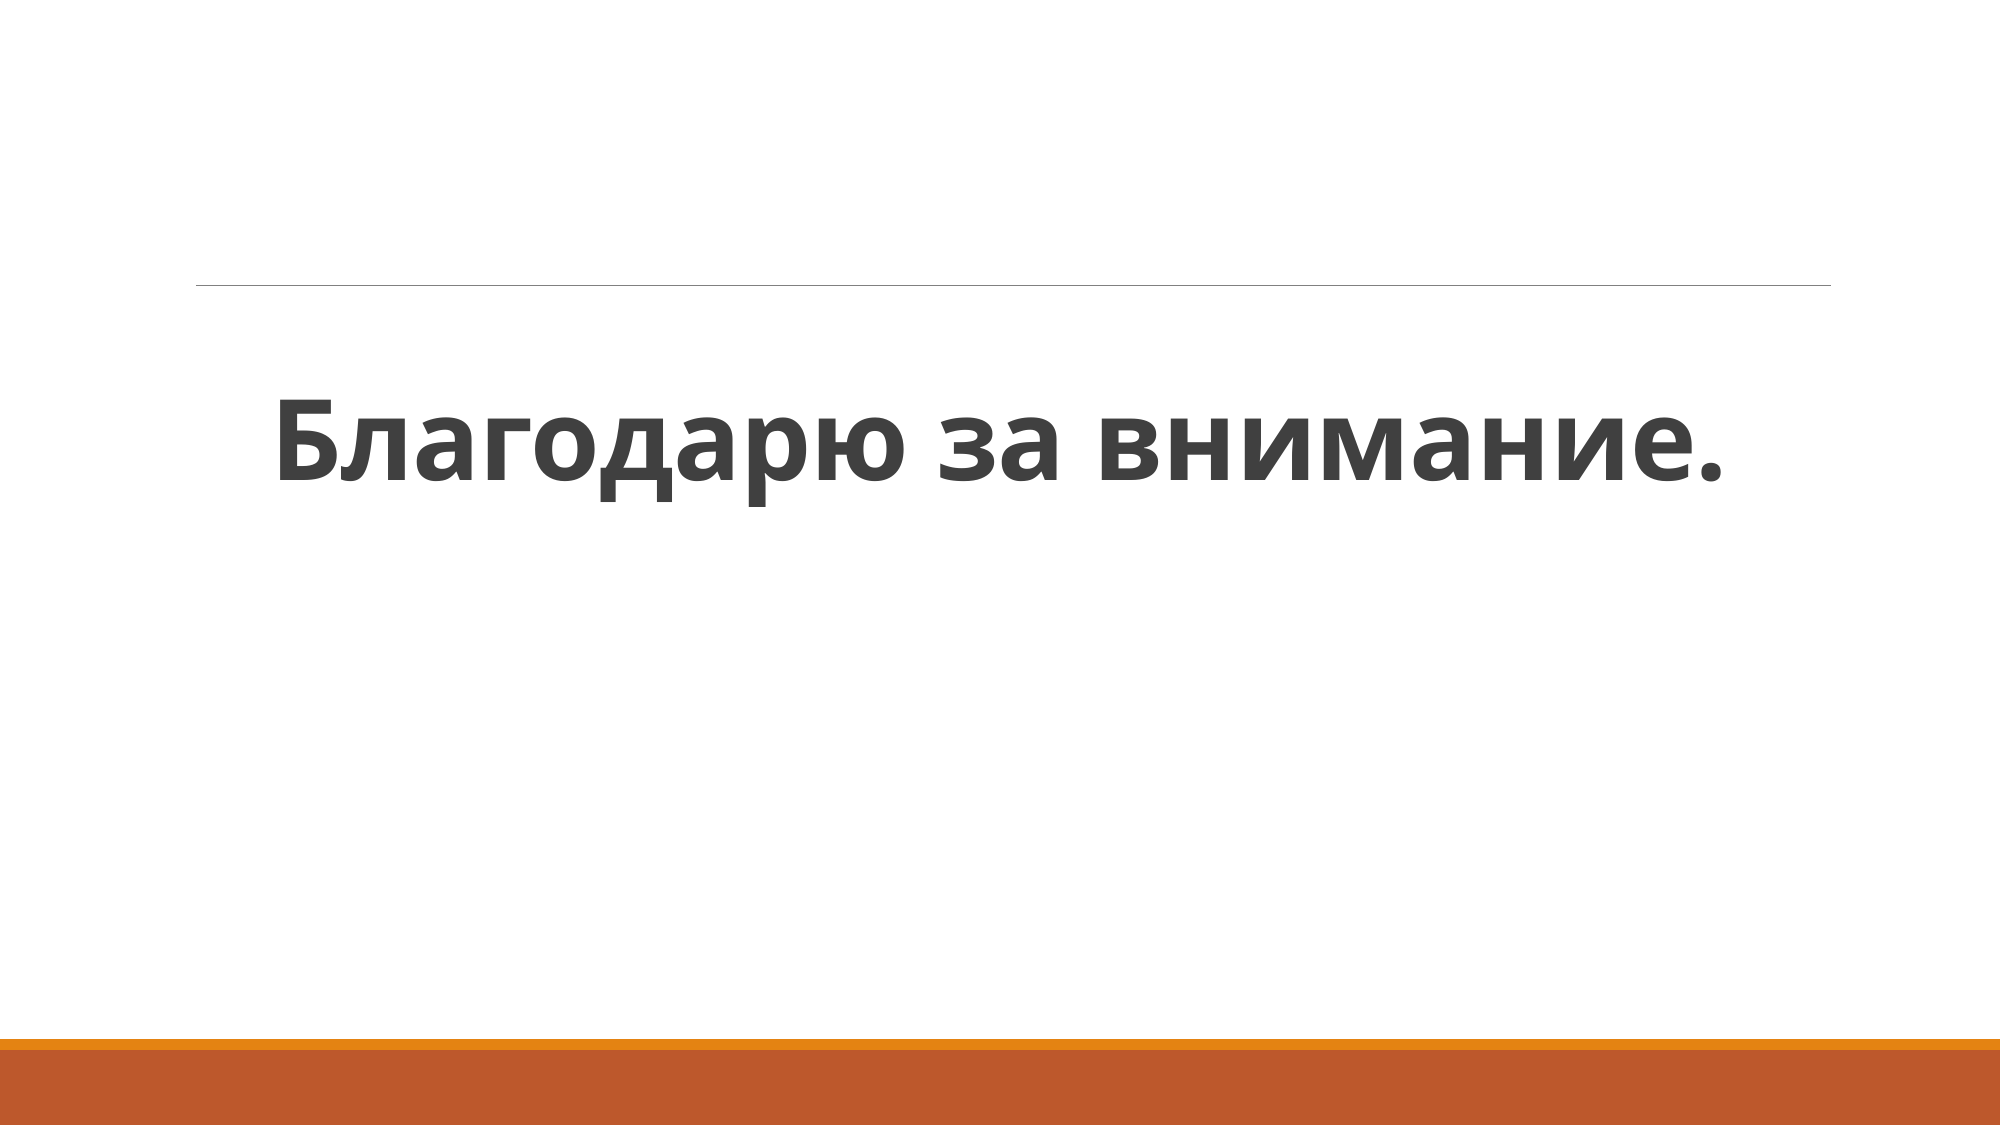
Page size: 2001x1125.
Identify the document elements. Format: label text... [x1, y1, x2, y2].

title Благодарю за внимание. [174, 273, 1825, 511]
